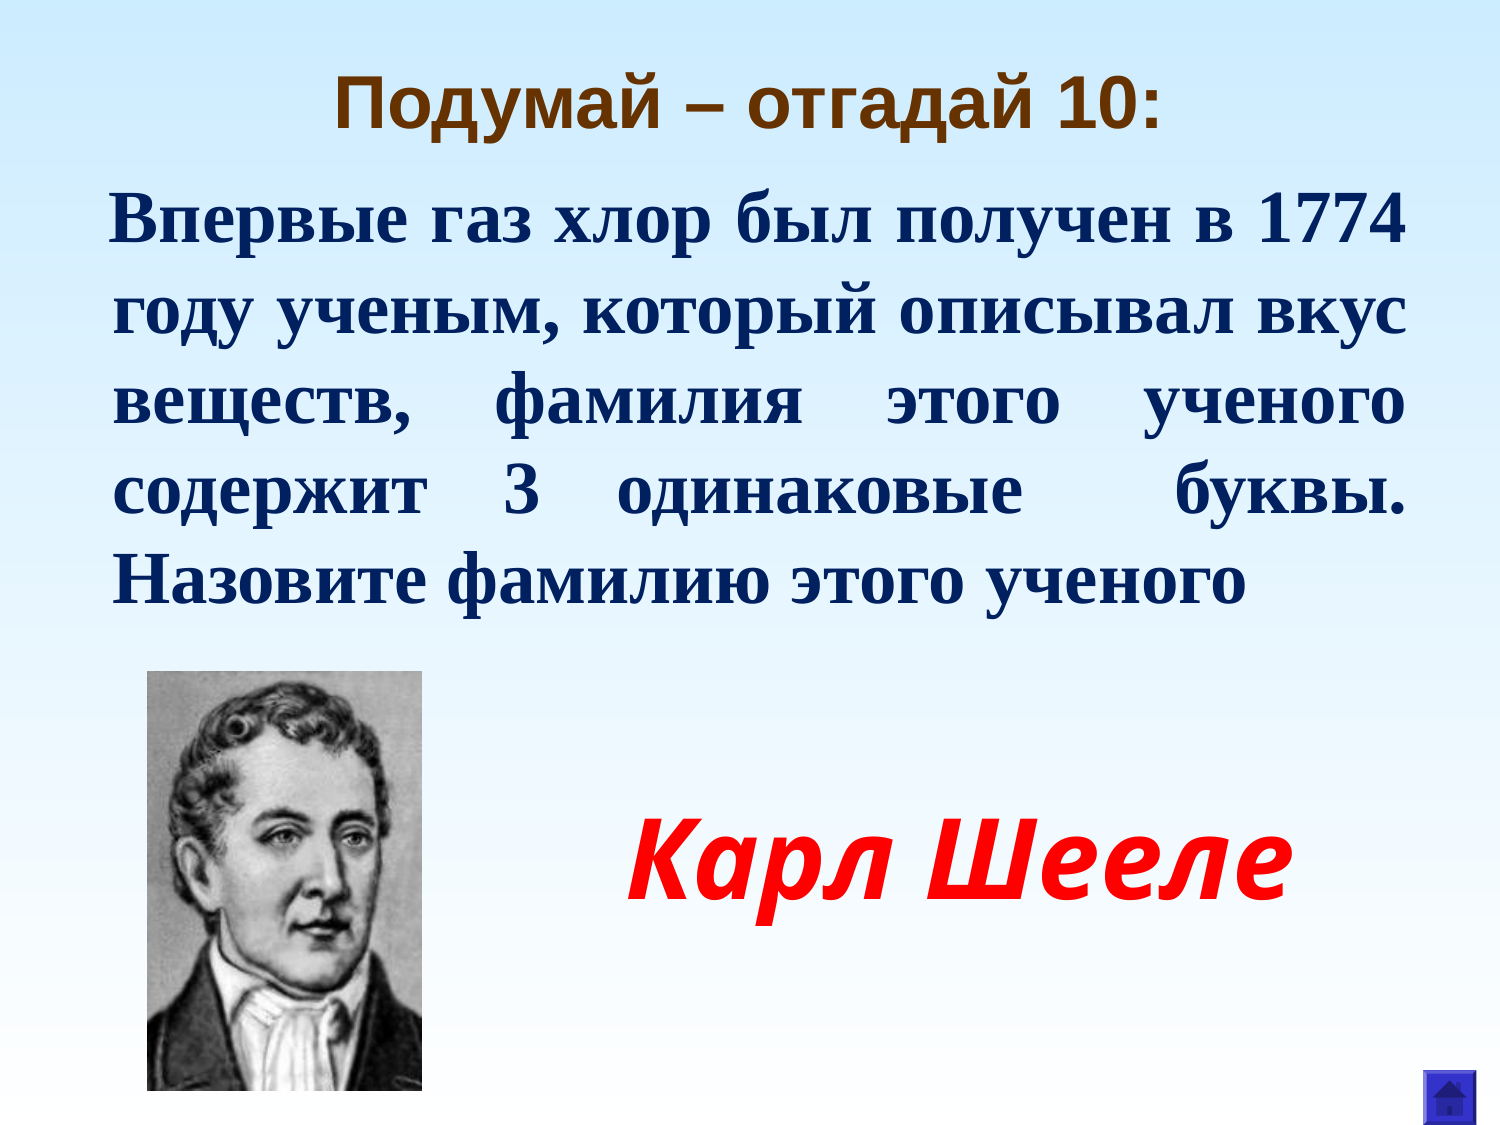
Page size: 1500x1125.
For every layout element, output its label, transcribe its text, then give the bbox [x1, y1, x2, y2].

text_box Карл Шееле [738, 779, 1212, 1004]
picture [147, 671, 422, 1091]
list Впервые газ хлор был получен в 1774 году ученым, который описывал вкус веществ, фамилия этого ученого содержит 3 одинаковые буквы. Назовите фамилию этого ученого [41, 151, 1424, 693]
title Подумай – отгадай 10: [77, 47, 1401, 149]
text_box [1423, 1070, 1477, 1125]
